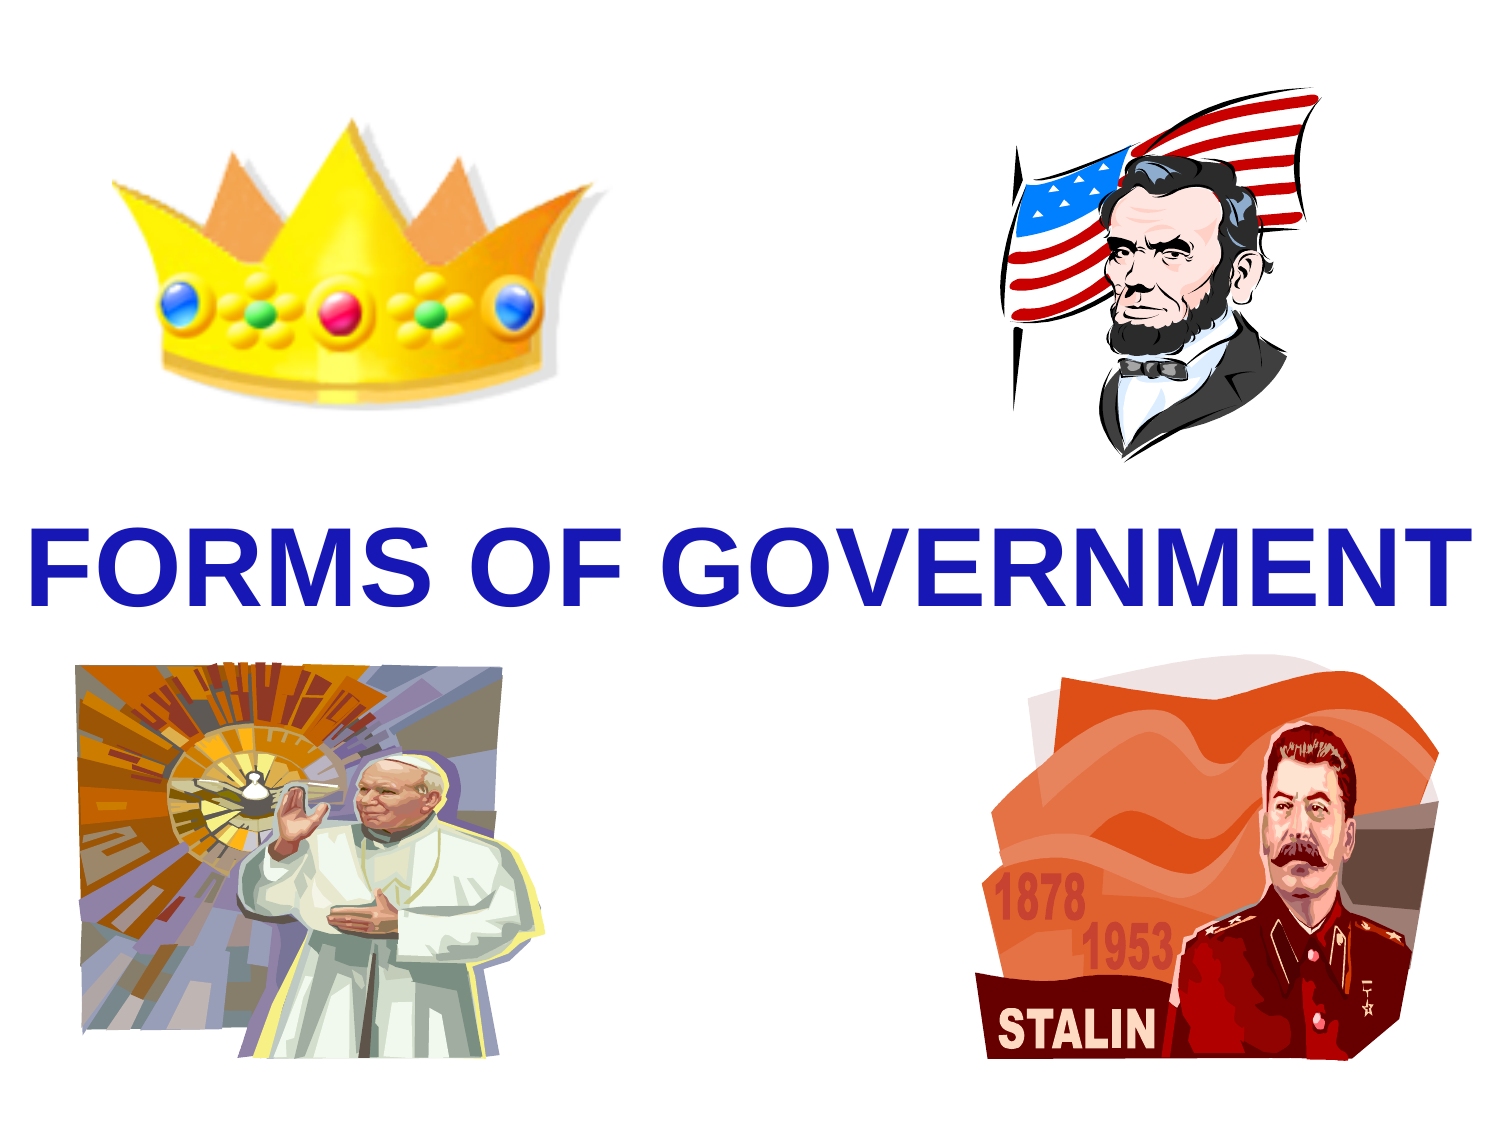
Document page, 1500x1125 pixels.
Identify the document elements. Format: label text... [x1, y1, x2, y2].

picture [112, 62, 613, 526]
picture [987, 87, 1323, 463]
picture [74, 662, 551, 1063]
picture [974, 649, 1443, 1066]
text_box FORMS OF GOVERNMENT [9, 486, 1491, 637]
